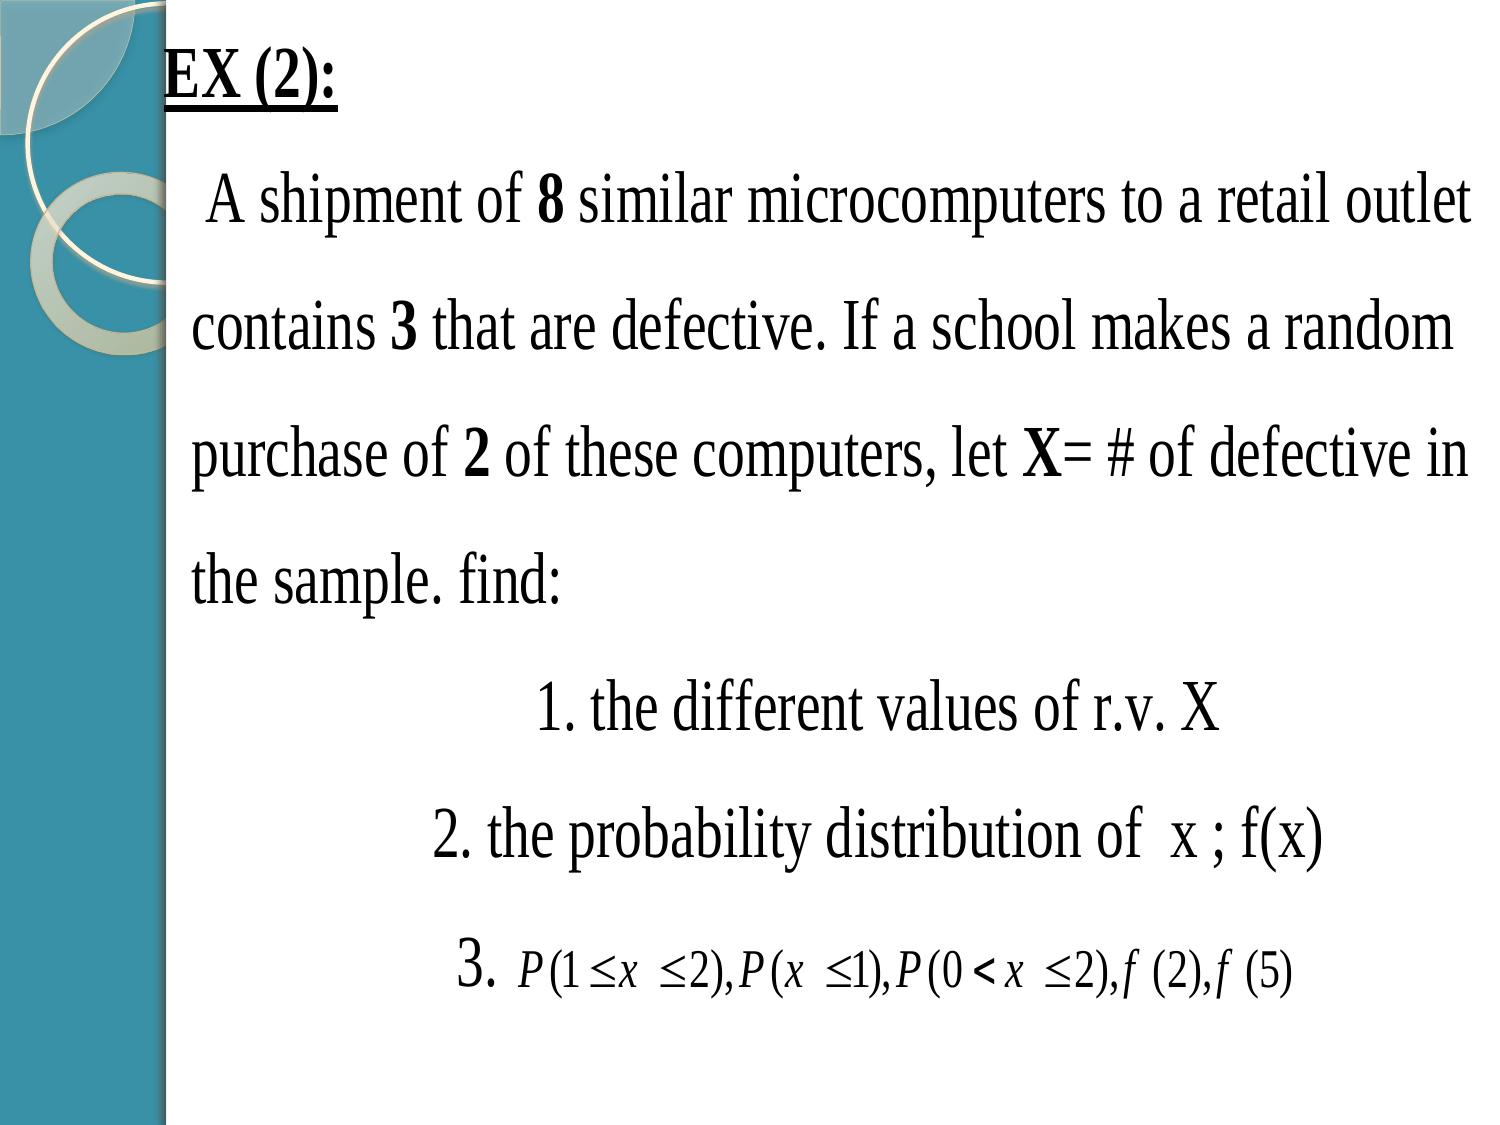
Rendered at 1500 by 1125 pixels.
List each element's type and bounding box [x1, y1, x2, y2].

text_box [163, 29, 1500, 1008]
